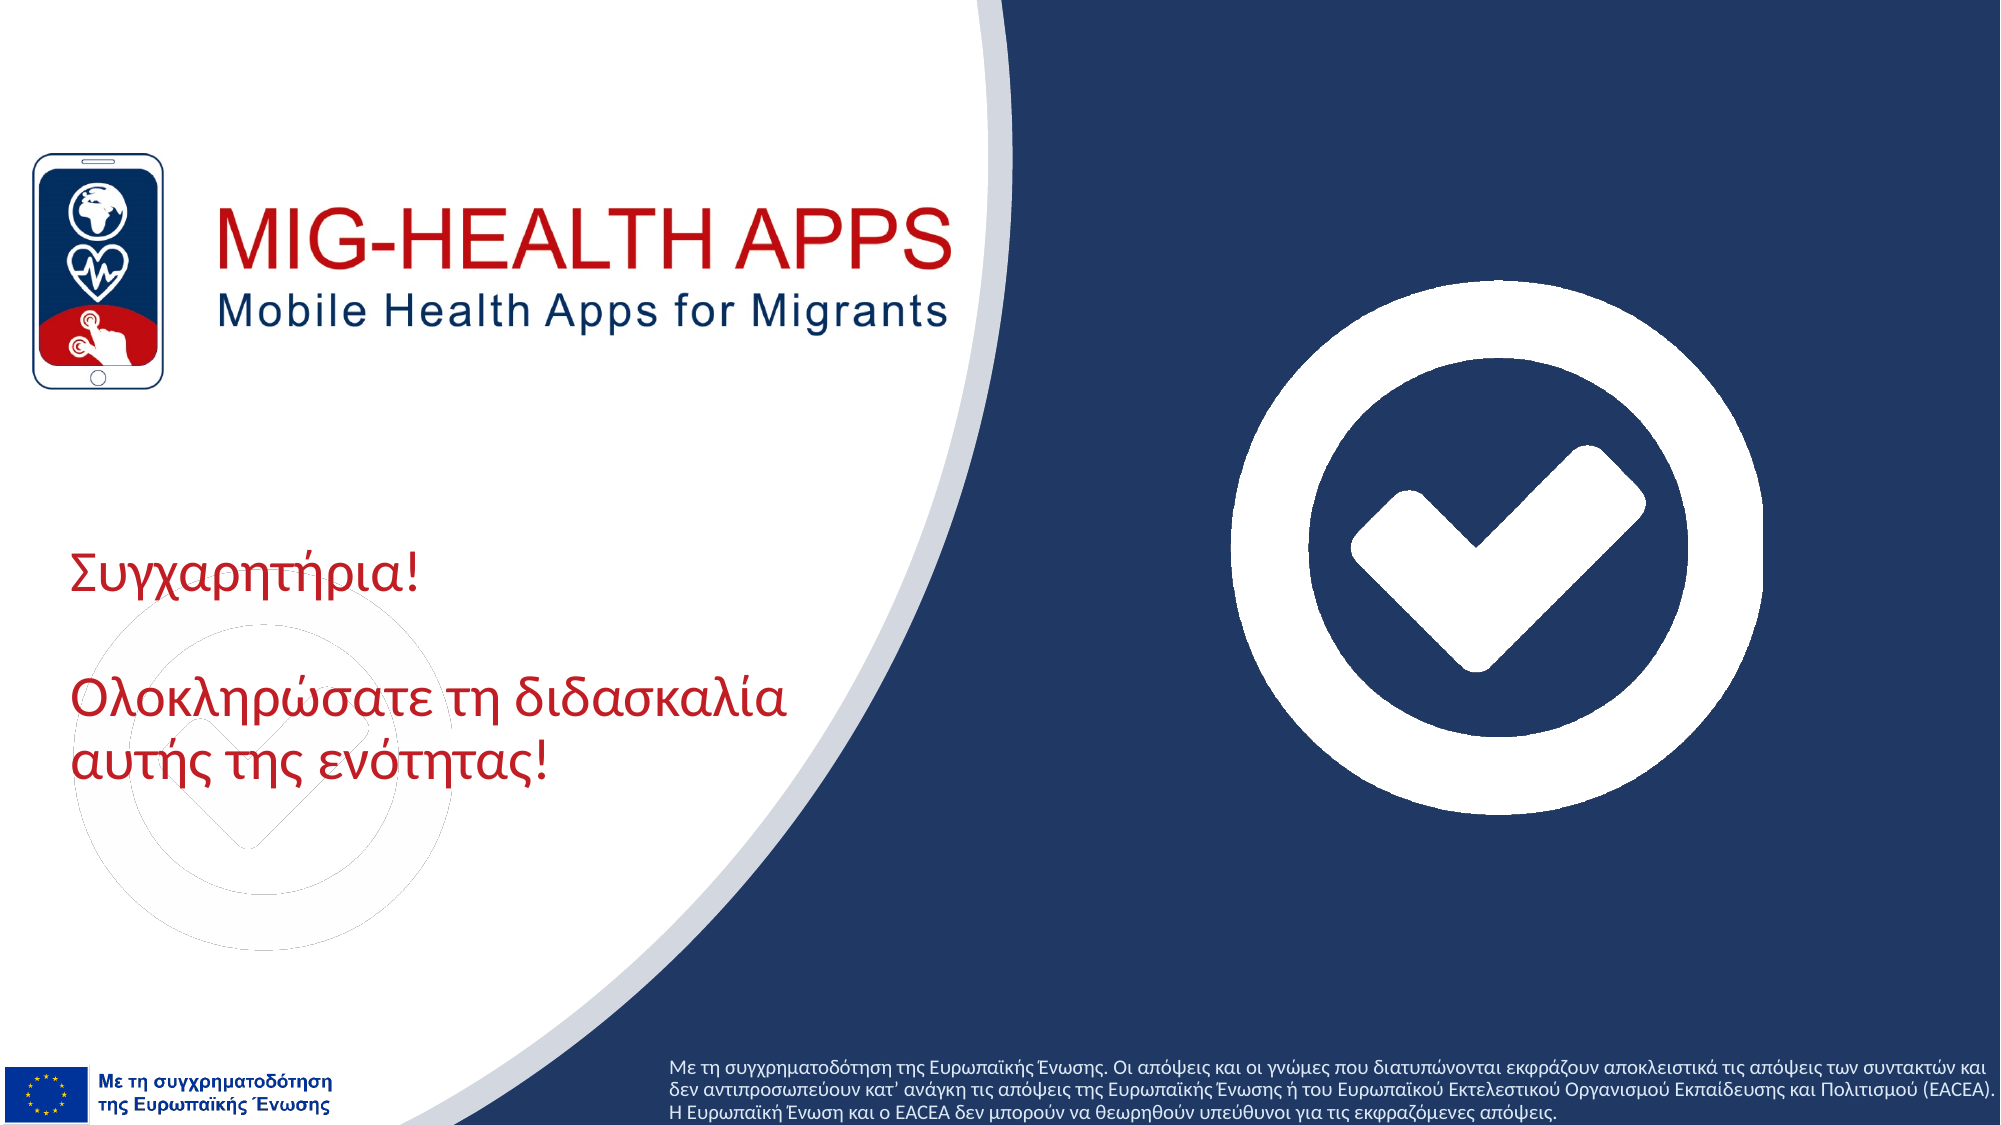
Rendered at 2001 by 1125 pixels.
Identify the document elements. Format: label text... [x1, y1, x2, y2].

text_box [882, 0, 1013, 683]
picture [70, 569, 452, 951]
text_box [0, 0, 989, 1125]
text_box Συγχαρητήρια! Ολοκληρώσατε τη διδασκαλία αυτής της ενότητας! [55, 479, 882, 854]
text_box Με τη συγχρηματοδότηση της Ευρωπαϊκής Ένωσης. Οι απόψεις και οι γνώμες που διατυπώνονται εκφράζουν αποκλειστικά τις απόψεις των συντακτών και δεν αντιπροσωπεύουν κατ’ ανάγκη τις απόψεις της Ευρωπαϊκής Ένωσης ή του Ευρωπαϊκού Εκτελεστικού Οργανισμού Εκπαίδευσης και Πολιτισμού (EACEA). Η Ευρωπαϊκή Ένωση και ο EACEA δεν μπορούν να θεωρηθούν υπεύθυνοι για τις εκφραζόμενες απόψεις. [654, 1038, 2000, 1125]
picture [1226, 279, 1763, 816]
picture [0, 1062, 343, 1125]
picture [32, 152, 952, 390]
text_box [402, 854, 769, 1125]
